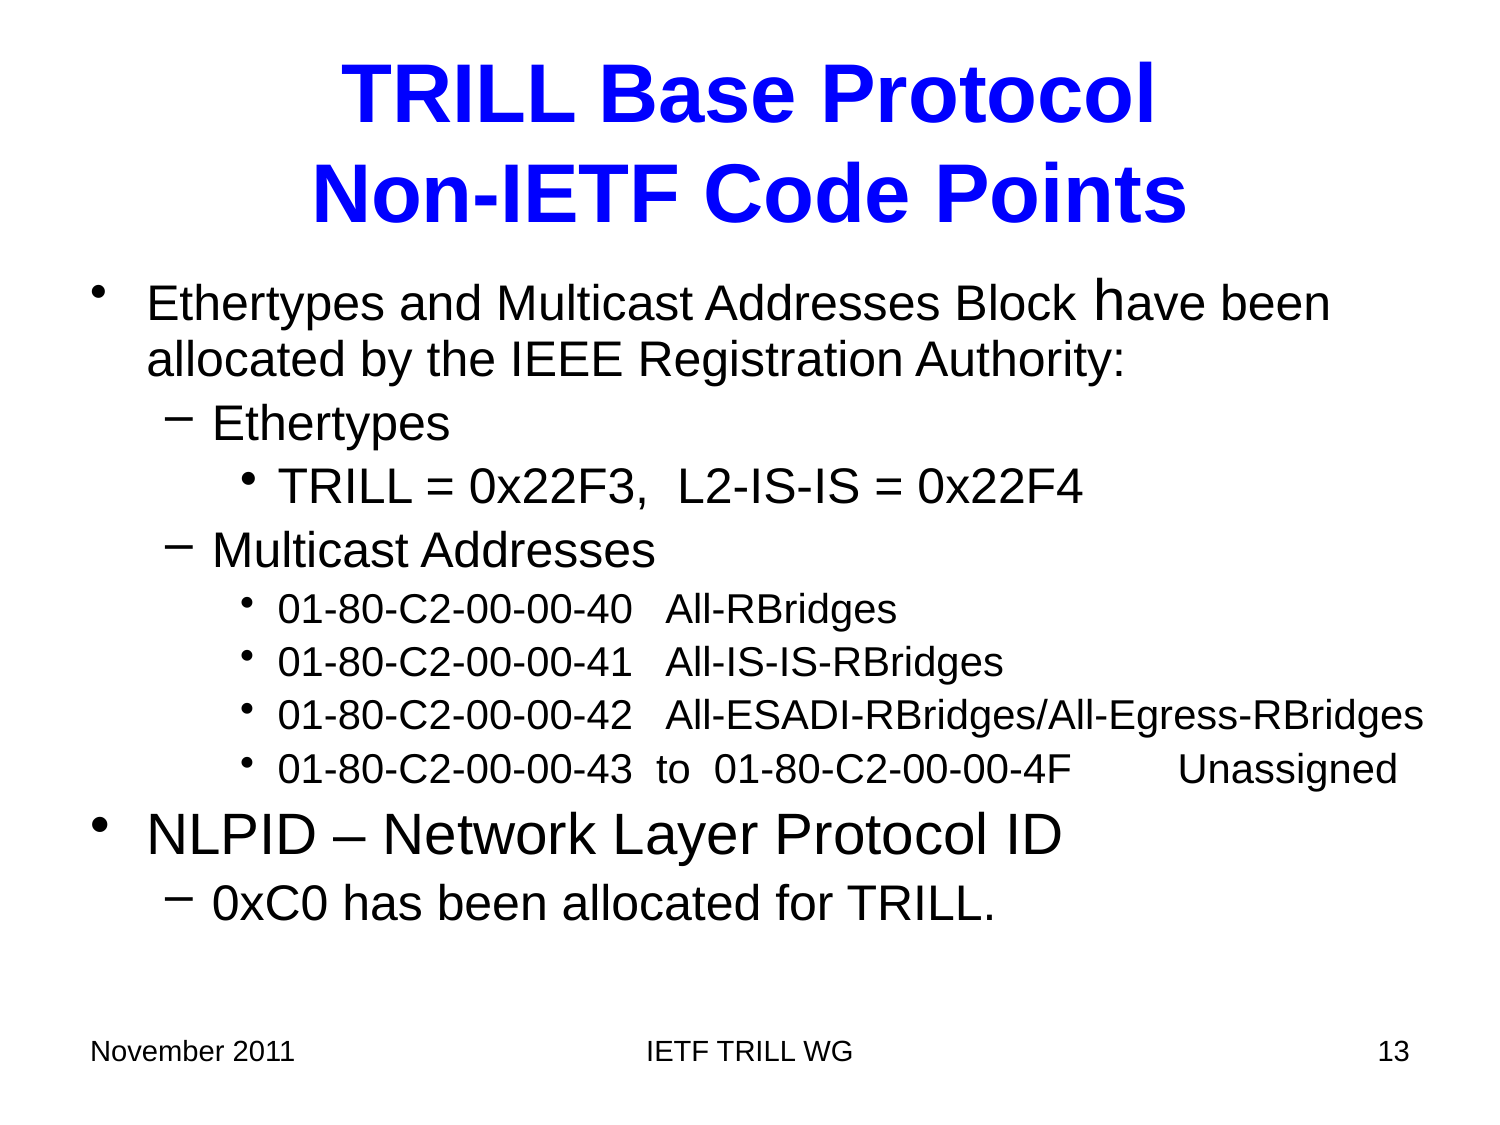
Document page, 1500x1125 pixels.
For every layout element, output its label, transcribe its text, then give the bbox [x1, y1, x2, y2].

list Ethertypes and Multicast Addresses Block have been allocated by the IEEE Registration Authority: Ethertypes TRILL = 0x22F3, L2-IS-IS = 0x22F4 Multicast Addresses 01-80-C2-00-00-40 All-RBridges 01-80-C2-00-00-41 All-IS-IS-RBridges 01-80-C2-00-00-42 All-ESADI-RBridges/All-Egress-RBridges 01-80-C2-00-00-43 to 01-80-C2-00-00-4F Unassigned NLPID – Network Layer Protocol ID 0xC0 has been allocated for TRILL. [75, 262, 1450, 1005]
title TRILL Base Protocol Non-IETF Code Points [75, 45, 1425, 233]
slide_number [74, 1024, 426, 1103]
slide_number 13 [1074, 1024, 1426, 1103]
footer IETF TRILL WG [512, 1024, 988, 1103]
